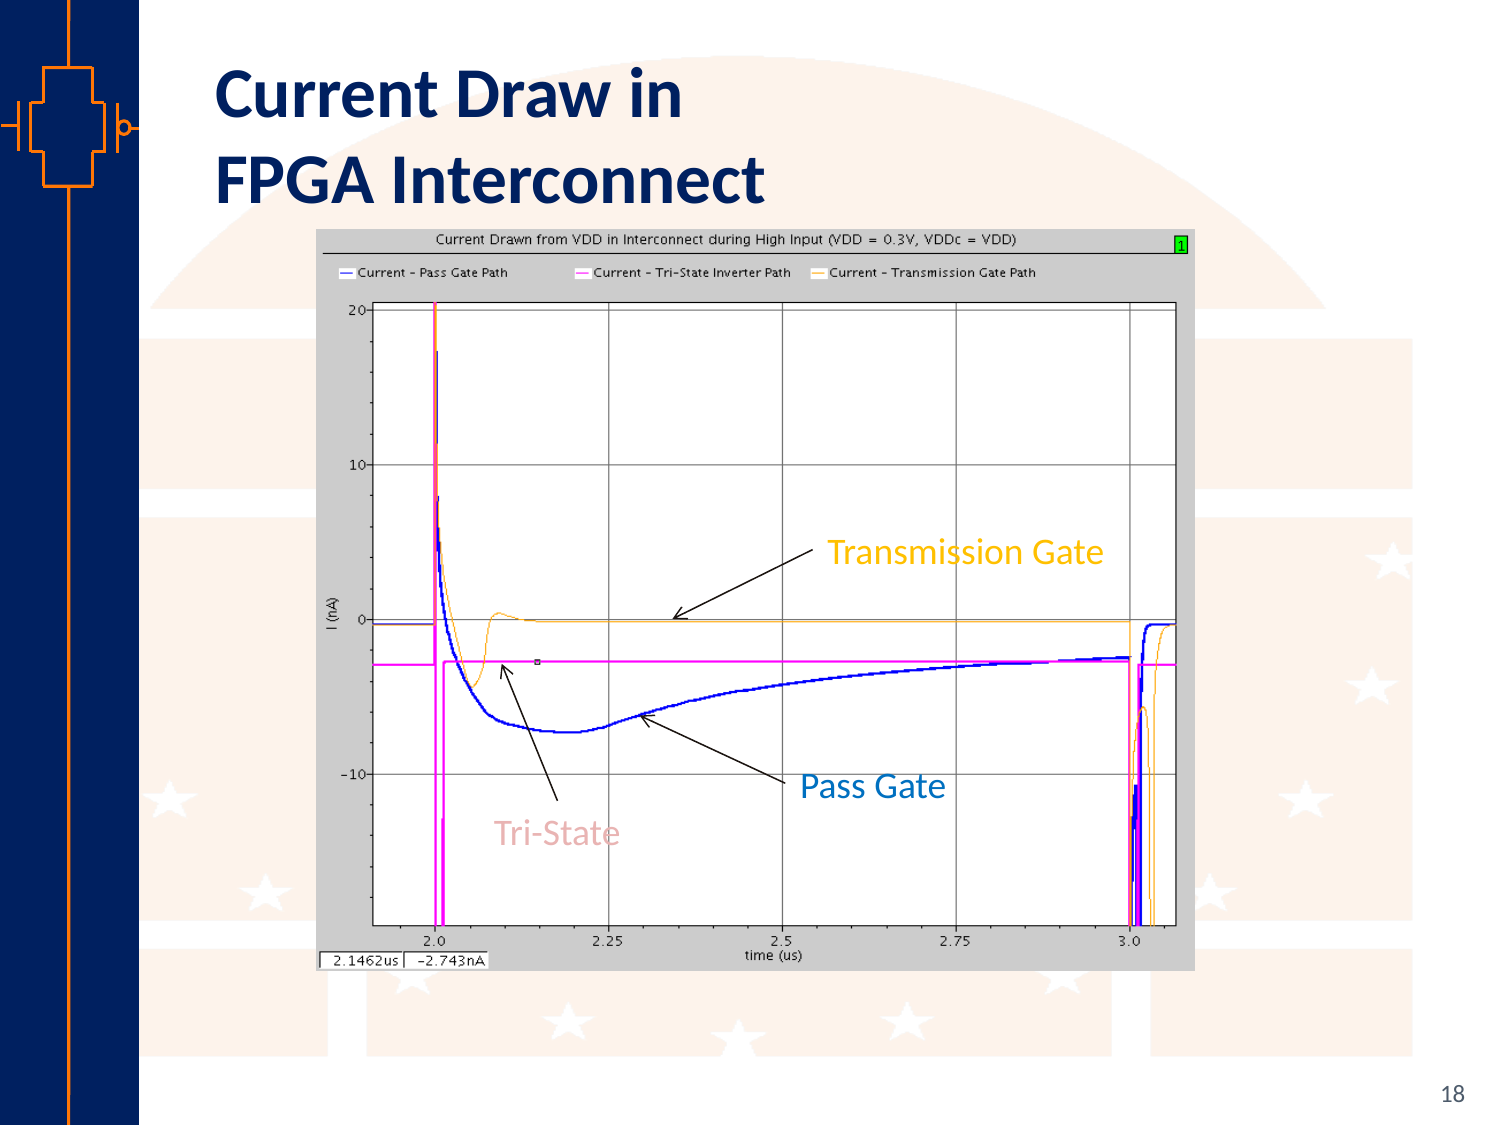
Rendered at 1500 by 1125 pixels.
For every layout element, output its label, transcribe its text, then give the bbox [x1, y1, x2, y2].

slide_number 18 [1425, 1062, 1488, 1123]
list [315, 229, 1196, 971]
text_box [501, 663, 558, 802]
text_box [639, 715, 785, 784]
title Current Draw in FPGA Interconnect [200, 37, 1388, 225]
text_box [672, 549, 812, 620]
